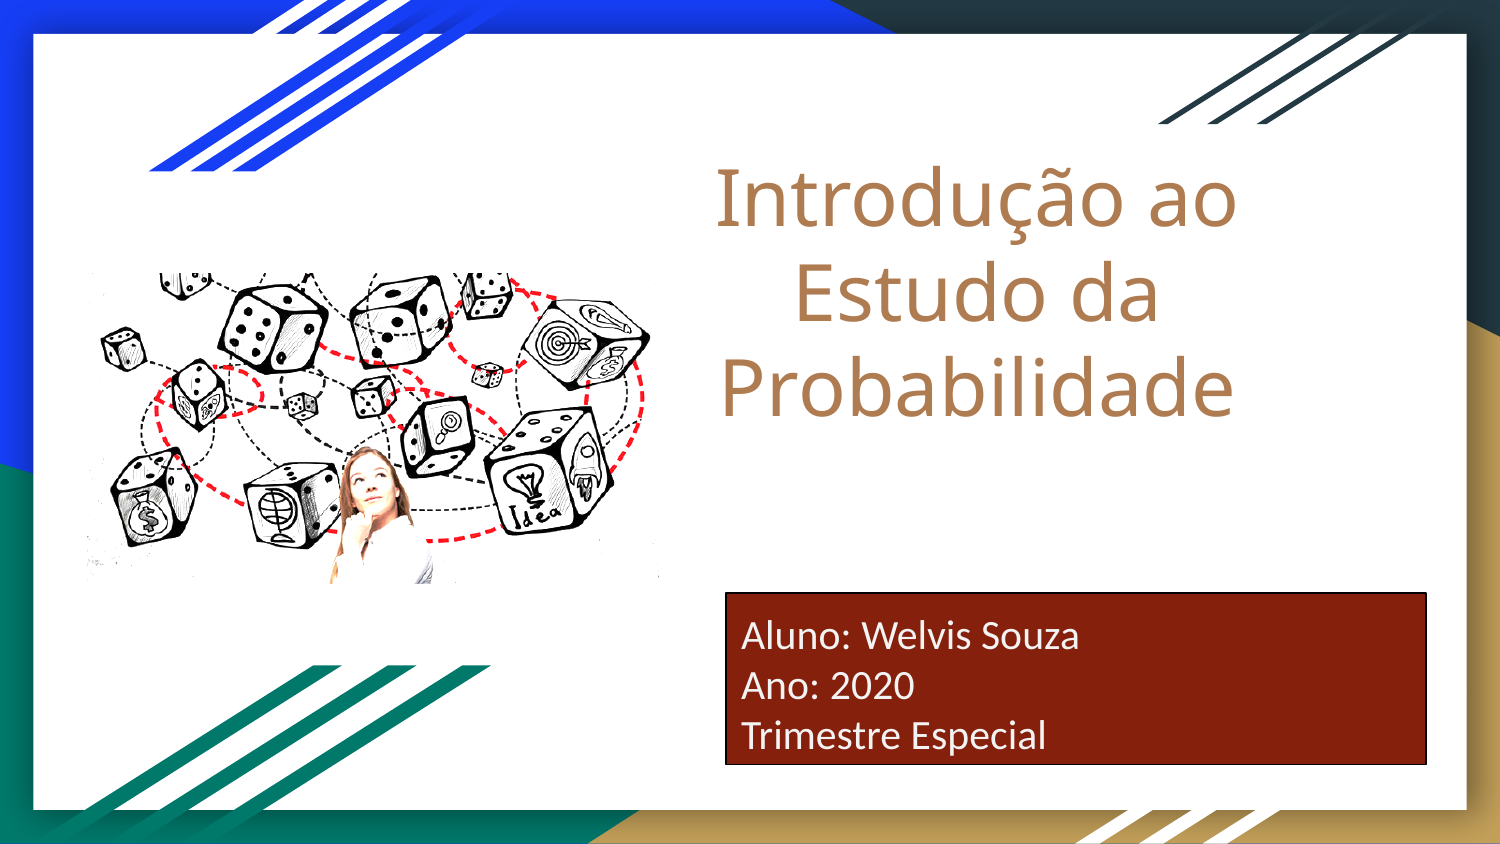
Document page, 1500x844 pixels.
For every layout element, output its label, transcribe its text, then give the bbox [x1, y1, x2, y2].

picture [87, 273, 660, 584]
subtitle Aluno: Welvis Souza Ano: 2020 Trimestre Especial [726, 592, 1427, 765]
title Introdução ao Estudo da Probabilidade [605, 160, 1351, 418]
